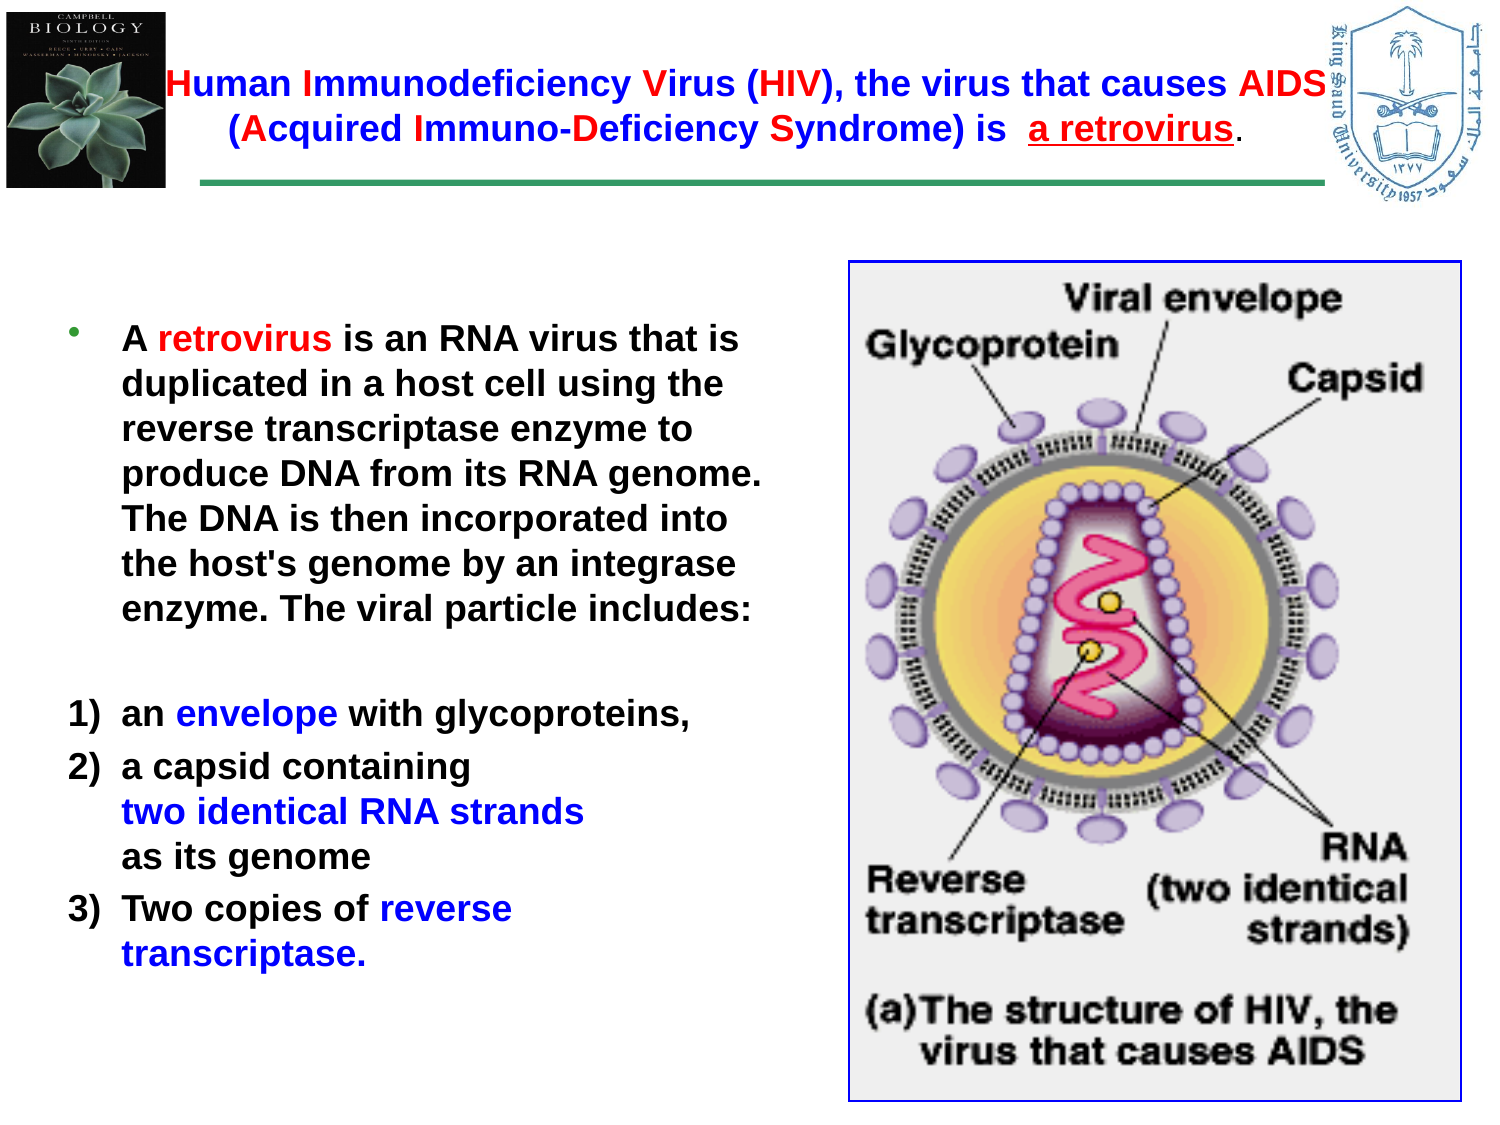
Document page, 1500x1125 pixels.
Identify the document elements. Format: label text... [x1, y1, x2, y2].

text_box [5, 0, 1488, 209]
list Human Immunodeficiency Virus (HIV), the virus that causes AIDS (Acquired Immuno-Deficiency Syndrome) is a retrovirus. A retrovirus is an RNA virus that is duplicated in a host cell using the reverse transcriptase enzyme to produce DNA from its RNA genome. The DNA is then incorporated into the host's genome by an integrase enzyme. The viral particle includes: an envelope with glycoproteins, a capsid containing two identical RNA strands as its genome Two copies of reverse transcriptase. [50, 216, 1463, 1035]
picture [849, 262, 1460, 1101]
